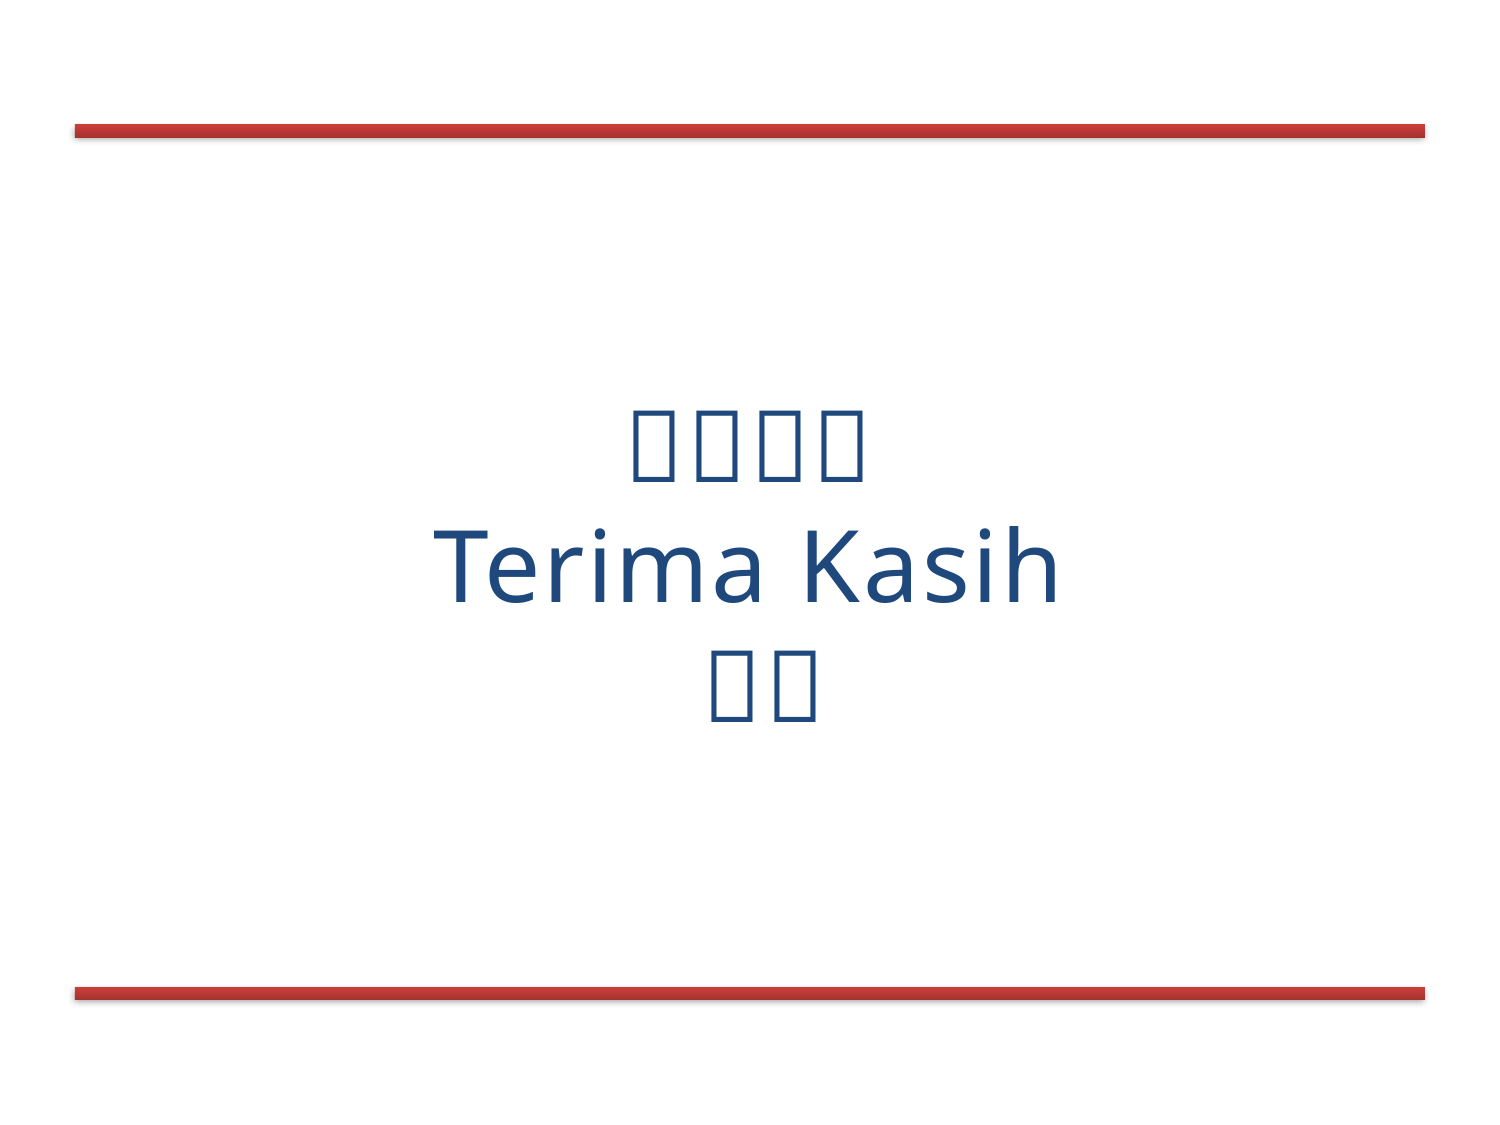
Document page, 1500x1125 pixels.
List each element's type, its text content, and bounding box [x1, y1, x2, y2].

title  Terima Kasih  [75, 137, 1425, 988]
text_box [74, 124, 1425, 138]
text_box [74, 987, 1425, 1000]
